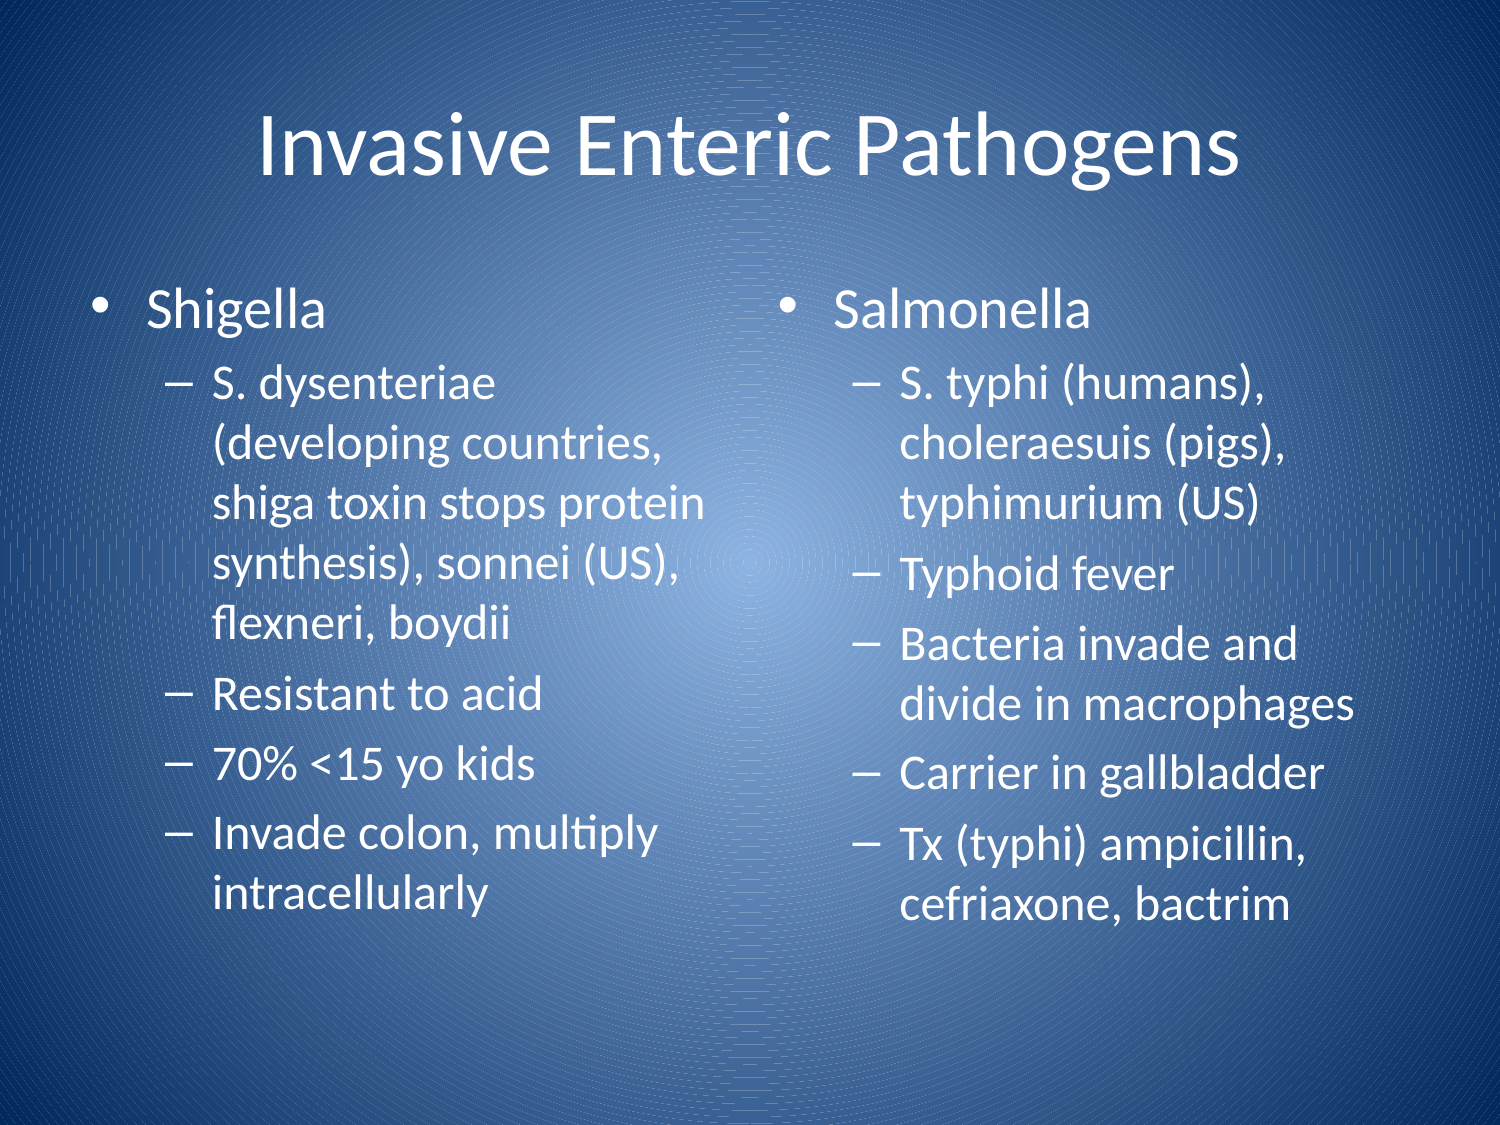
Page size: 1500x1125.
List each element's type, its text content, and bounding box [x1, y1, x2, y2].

list Salmonella S. typhi (humans), choleraesuis (pigs), typhimurium (US) Typhoid fever Bacteria invade and divide in macrophages Carrier in gallbladder Tx (typhi) ampicillin, cefriaxone, bactrim [762, 262, 1425, 1005]
list Shigella S. dysenteriae (developing countries, shiga toxin stops protein synthesis), sonnei (US), flexneri, boydii Resistant to acid 70% <15 yo kids Invade colon, multiply intracellularly [75, 262, 738, 1005]
title Invasive Enteric Pathogens [75, 45, 1425, 233]
